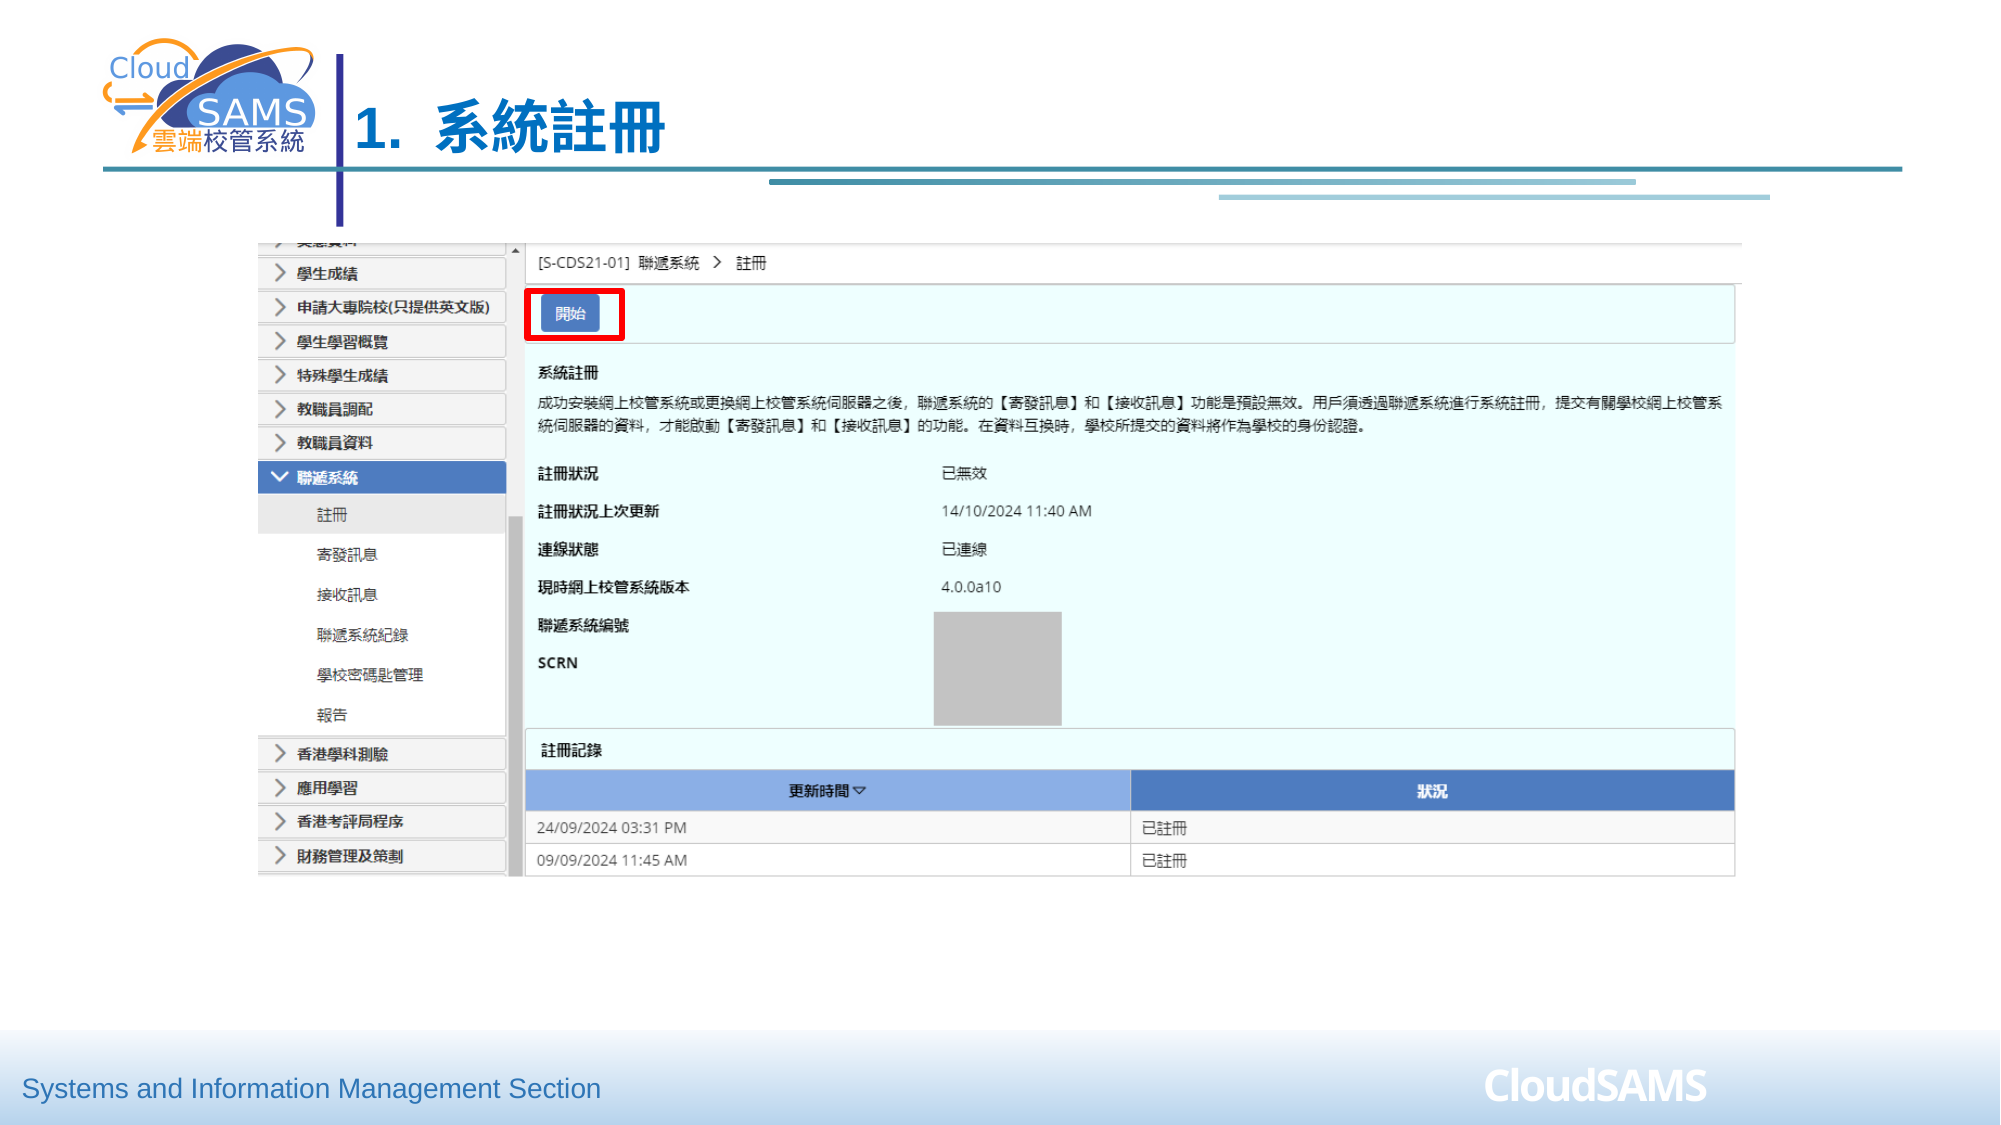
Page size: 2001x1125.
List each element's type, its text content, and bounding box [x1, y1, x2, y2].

picture [258, 243, 1742, 882]
picture [87, 7, 349, 175]
title 1. 系統註冊 [339, 43, 1907, 169]
